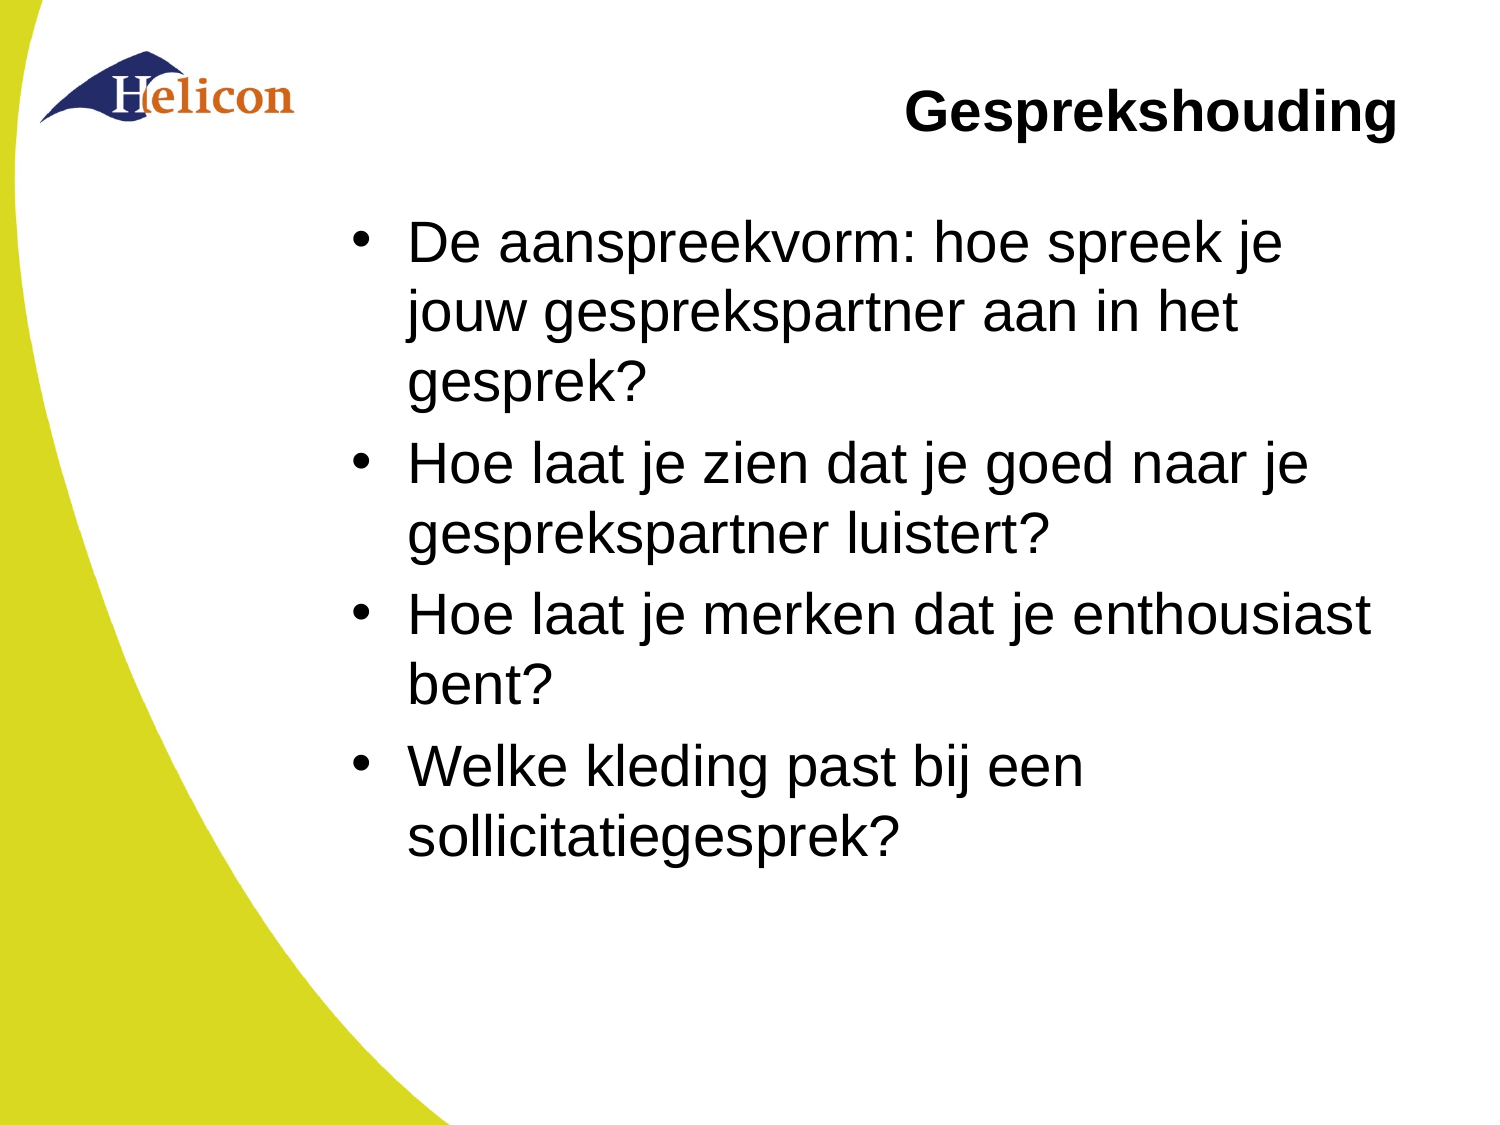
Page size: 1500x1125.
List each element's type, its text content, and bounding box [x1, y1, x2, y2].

picture [0, 0, 1500, 1125]
title Gesprekshouding [324, 54, 1415, 161]
list De aanspreekvorm: hoe spreek je jouw gesprekspartner aan in het gesprek? Hoe laat je zien dat je goed naar je gesprekspartner luistert? Hoe laat je merken dat je enthousiast bent? Welke kleding past bij een sollicitatiegesprek? [336, 196, 1425, 1005]
